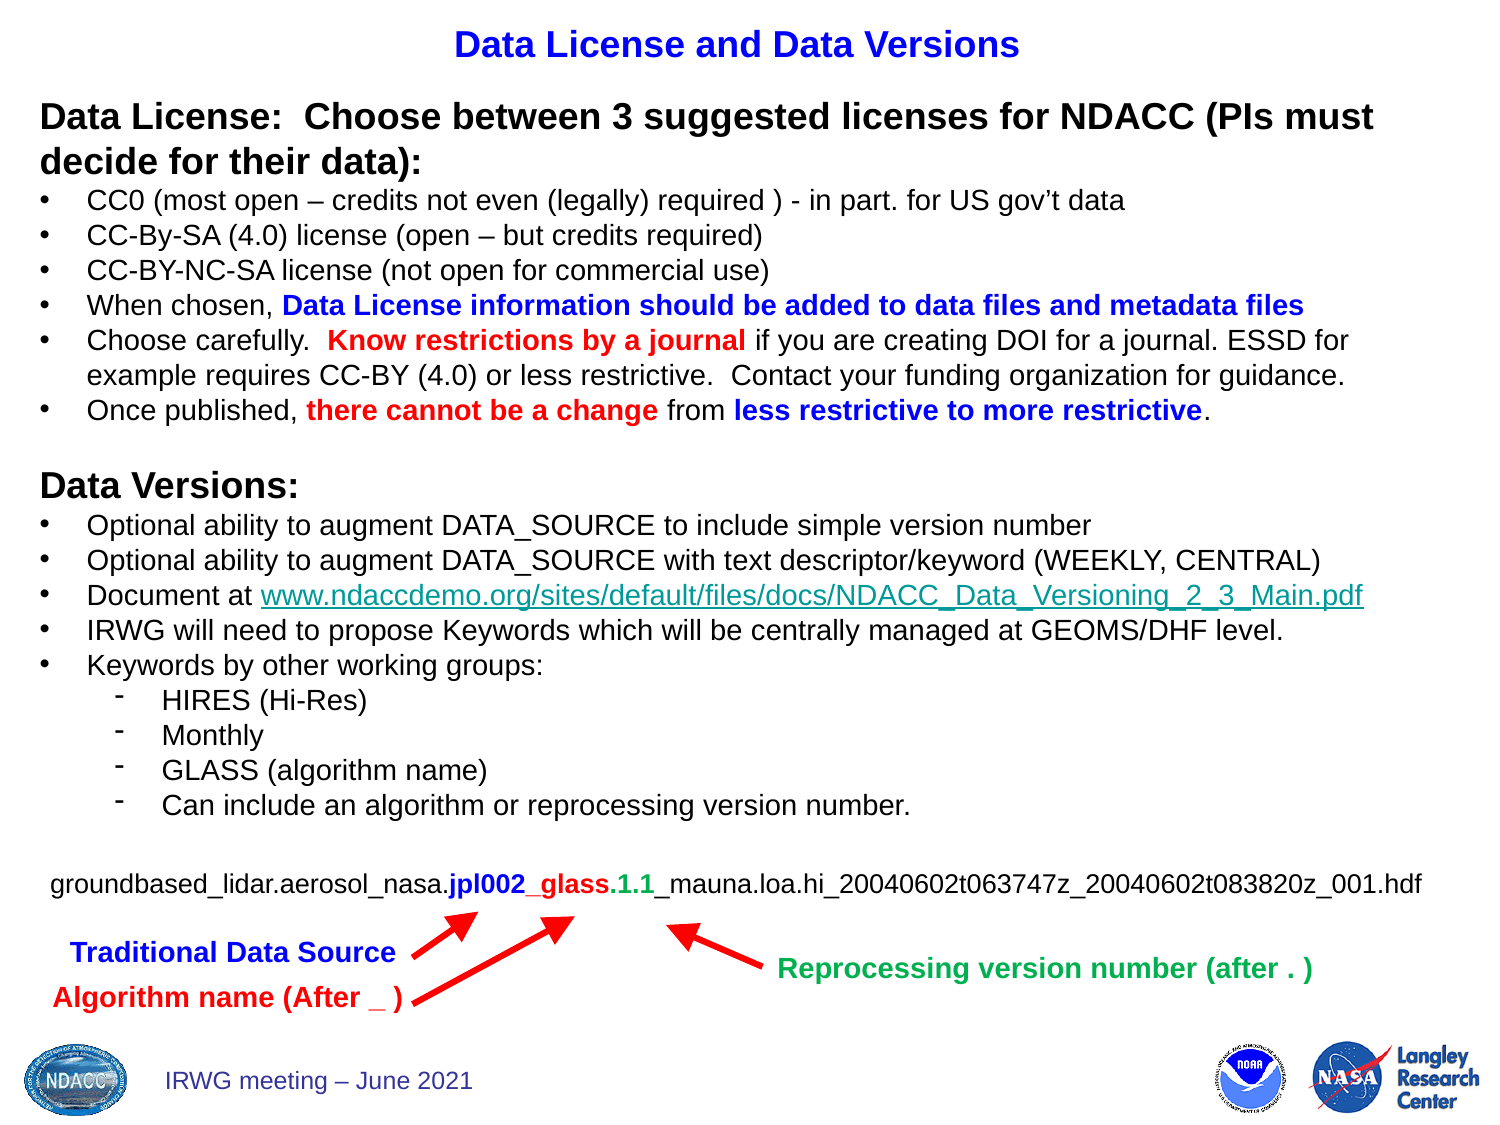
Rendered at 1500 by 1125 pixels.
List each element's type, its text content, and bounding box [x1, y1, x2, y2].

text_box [412, 911, 479, 958]
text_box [412, 916, 576, 1005]
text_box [24, 1041, 1482, 1116]
text_box Data License and Data Versions [50, 12, 1425, 73]
text_box Algorithm name (After _ ) [37, 970, 450, 1021]
text_box Traditional Data Source [55, 926, 407, 976]
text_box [665, 924, 763, 968]
text_box Data License: Choose between 3 suggested licenses for NDACC (PIs must decide for their data): CC0 (most open – credits not even (legally) required ) - in part. for US gov’t data CC-By-SA (4.0) license (open – but credits required) CC-BY-NC-SA license (not open for commercial use) When chosen, Data License information should be added to data files and metadata files Choose carefully. Know restrictions by a journal if you are creating DOI for a journal. ESSD for example requires CC-BY (4.0) or less restrictive. Contact your funding organization for guidance. Once published, there cannot be a change from less restrictive to more restrictive. Data Versions: Optional ability to augment DATA_SOURCE to include simple version number Optional ability to augment DATA_SOURCE with text descriptor/keyword (WEEKLY, CENTRAL) Document at www.ndaccdemo.org/sites/default/files/docs/NDACC_Data_Versioning_2_3_Main.pdf IRWG will need to propose Keywords which will be centrally managed at GEOMS/DHF level. Keywords by other working groups: HIRES (Hi-Res) Monthly GLASS (algorithm name) Can include an algorithm or reprocessing version number. groundbased_lidar.aerosol_nasa.jpl002_glass.1.1_mauna.loa.hi_20040602t063747z_20040602t083820z_001.hdf [24, 84, 1463, 941]
text_box Reprocessing version number (after . ) [762, 941, 1375, 992]
